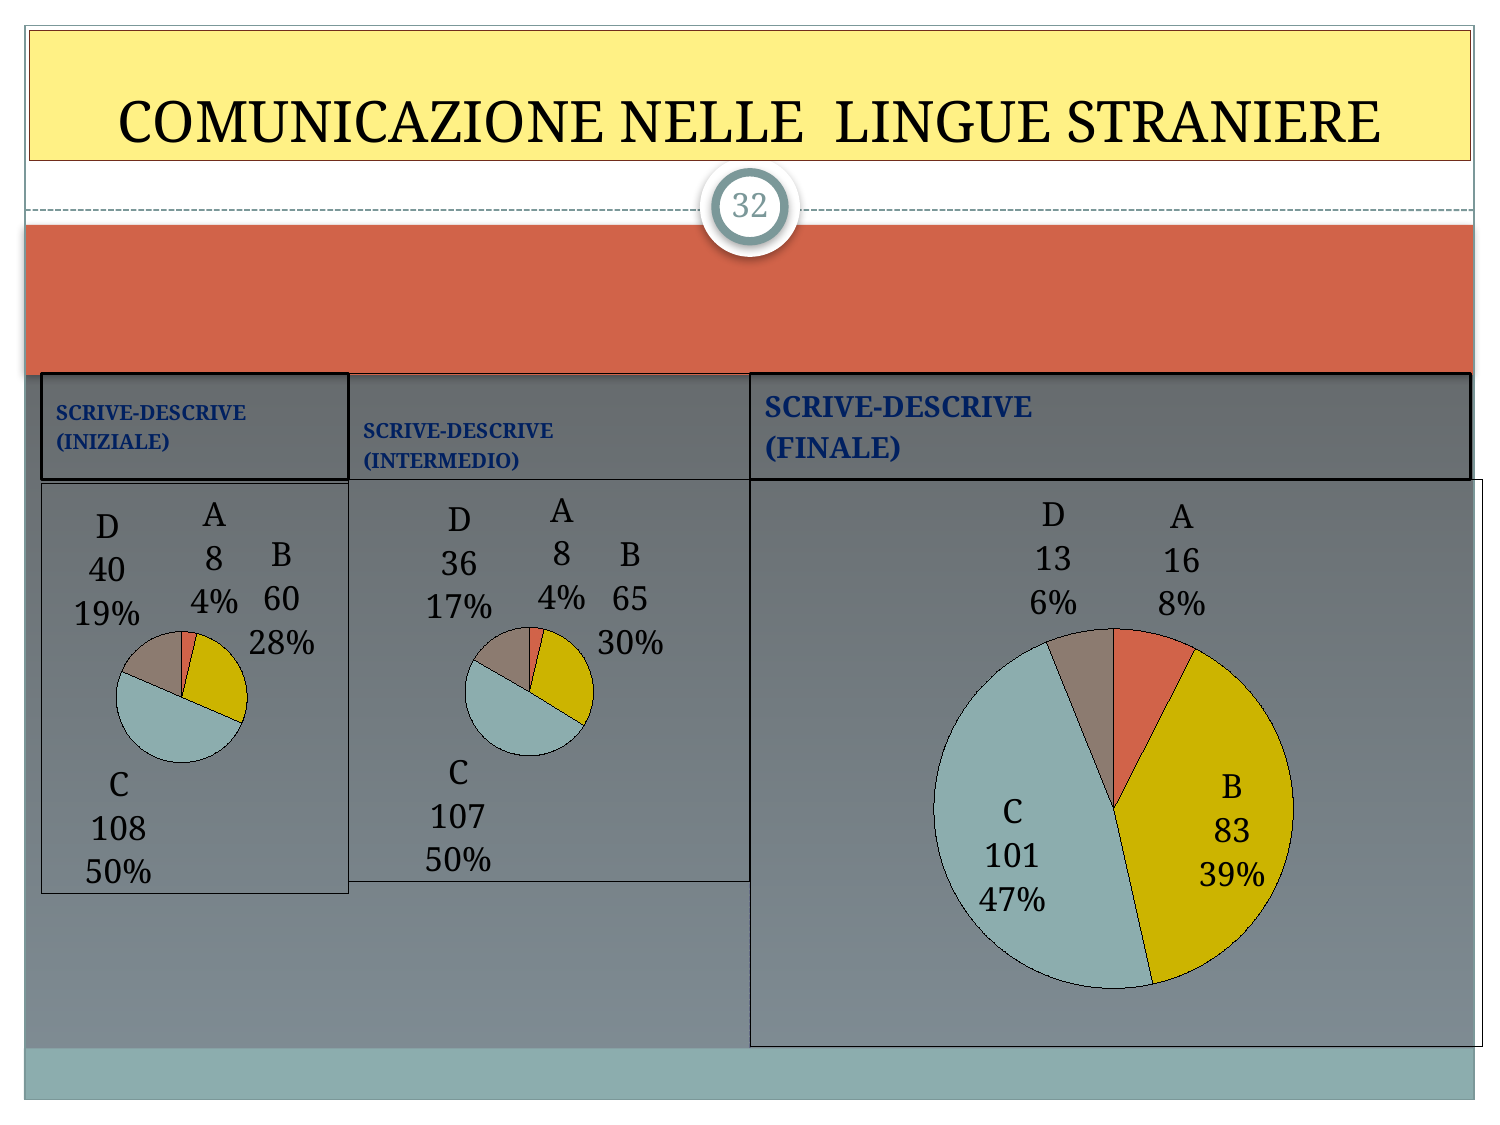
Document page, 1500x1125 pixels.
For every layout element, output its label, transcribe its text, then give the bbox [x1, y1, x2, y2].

title COMUNICAZIONE NELLE LINGUE STRANIERE [29, 30, 1471, 161]
slide_number 32 [712, 171, 788, 244]
list SCRIVE-DESCRIVE (FINALE) [749, 372, 1472, 477]
text_box SCRIVE-DESCRIVE (INTERMEDIO) [348, 373, 749, 477]
chart [41, 479, 1483, 1048]
list SCRIVE-DESCRIVE (INIZIALE) [40, 372, 350, 481]
